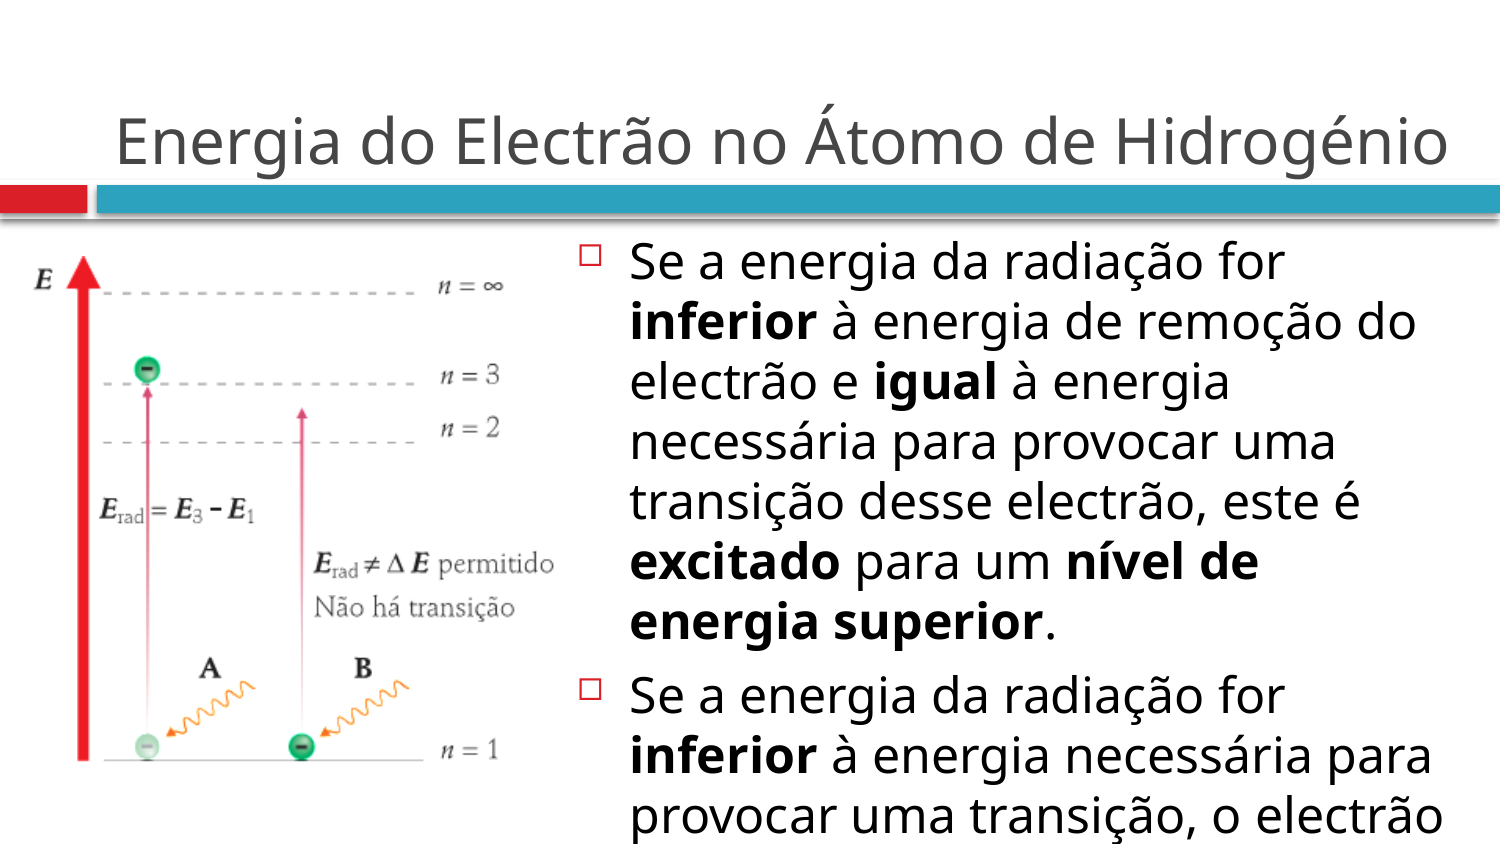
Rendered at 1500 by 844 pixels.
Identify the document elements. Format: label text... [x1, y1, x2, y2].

picture [29, 256, 563, 778]
list Se a energia da radiação for inferior à energia de remoção do electrão e igual à energia necessária para provocar uma transição desse electrão, este é excitado para um nível de energia superior. Se a energia da radiação for inferior à energia necessária para provocar uma transição, o electrão não absorve a radiação e não é removido. [562, 221, 1471, 800]
title Energia do Electrão no Átomo de Hidrogénio [99, 19, 1483, 185]
